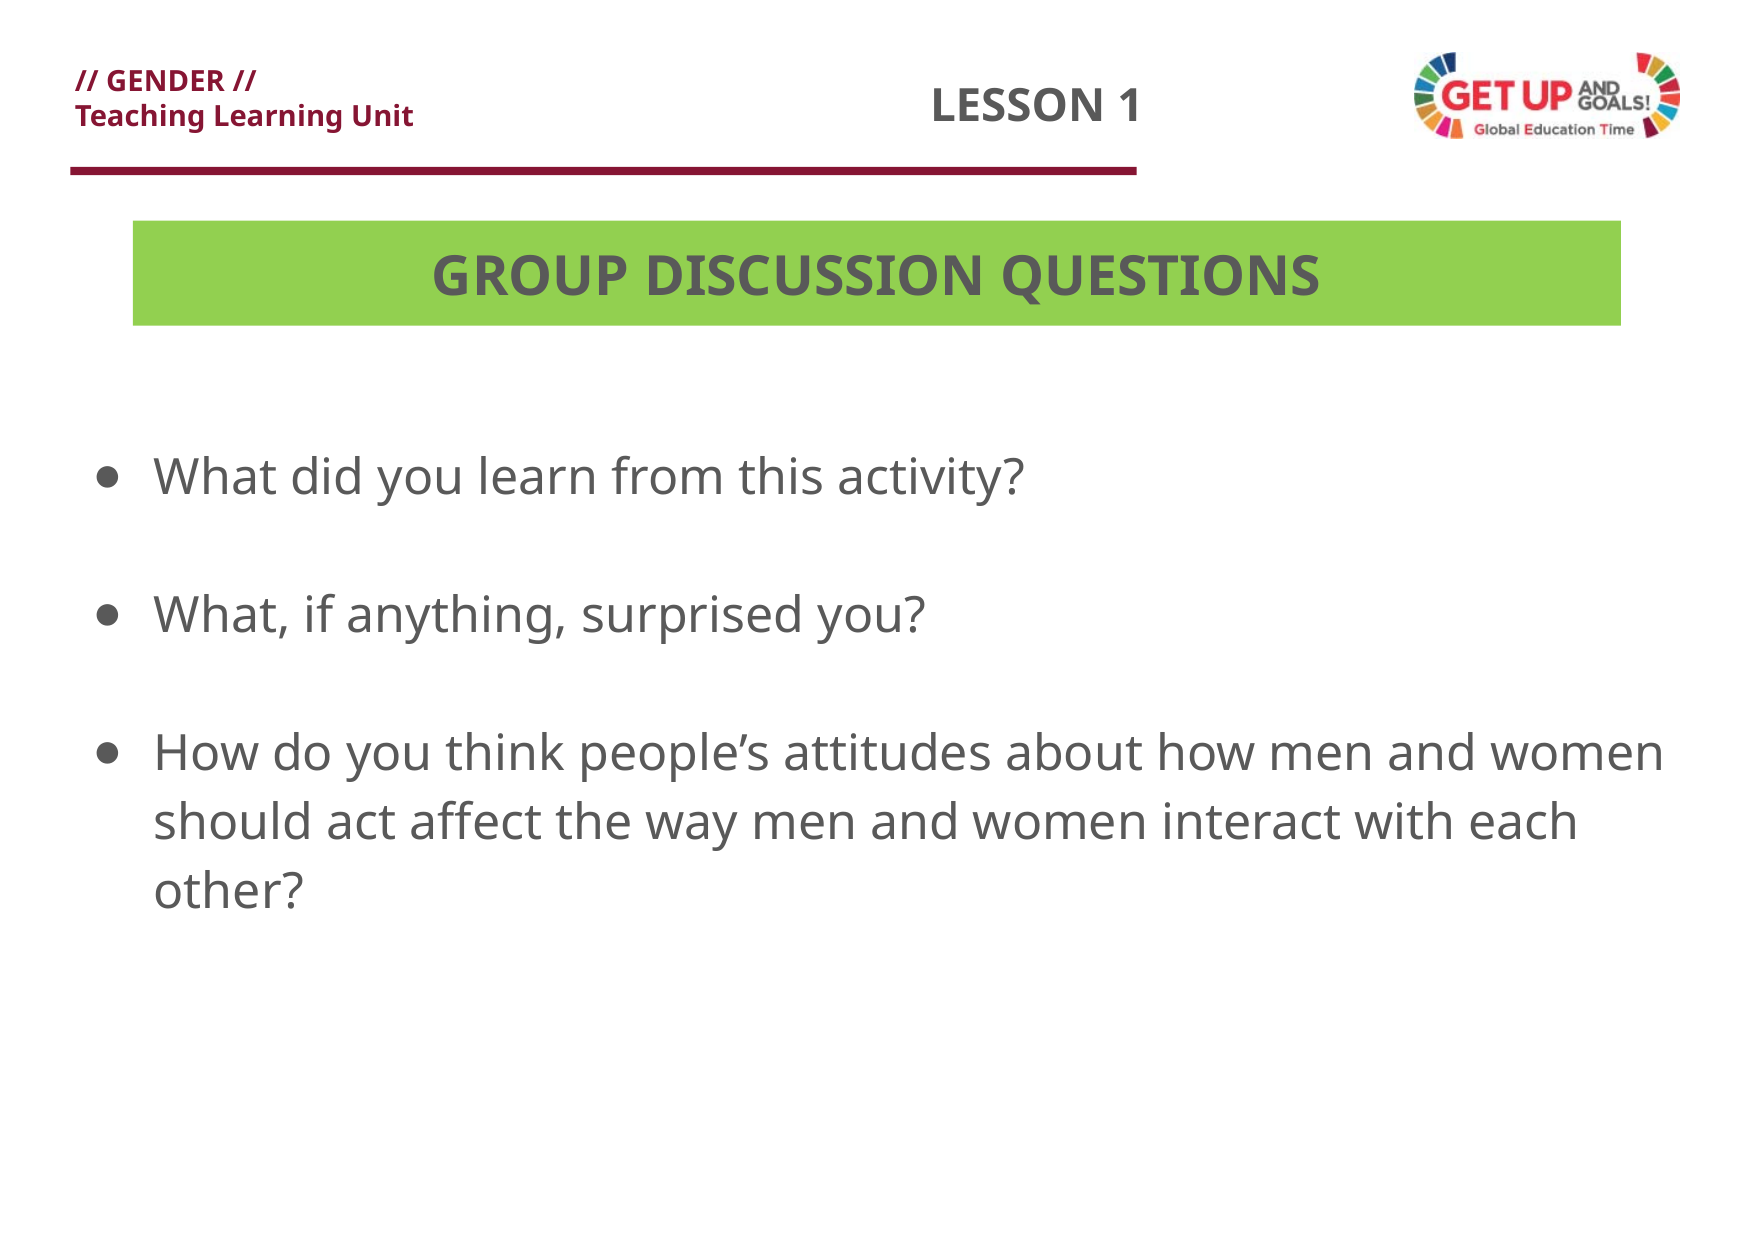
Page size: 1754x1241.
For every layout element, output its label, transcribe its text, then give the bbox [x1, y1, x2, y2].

list What did you learn from this activity? What, if anything, surprised you? How do you think people’s attitudes about how men and women should act affect the way men and women interact with each other? [59, 416, 1695, 967]
title GROUP DISCUSSION QUESTIONS [132, 220, 1621, 326]
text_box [59, 47, 1680, 176]
